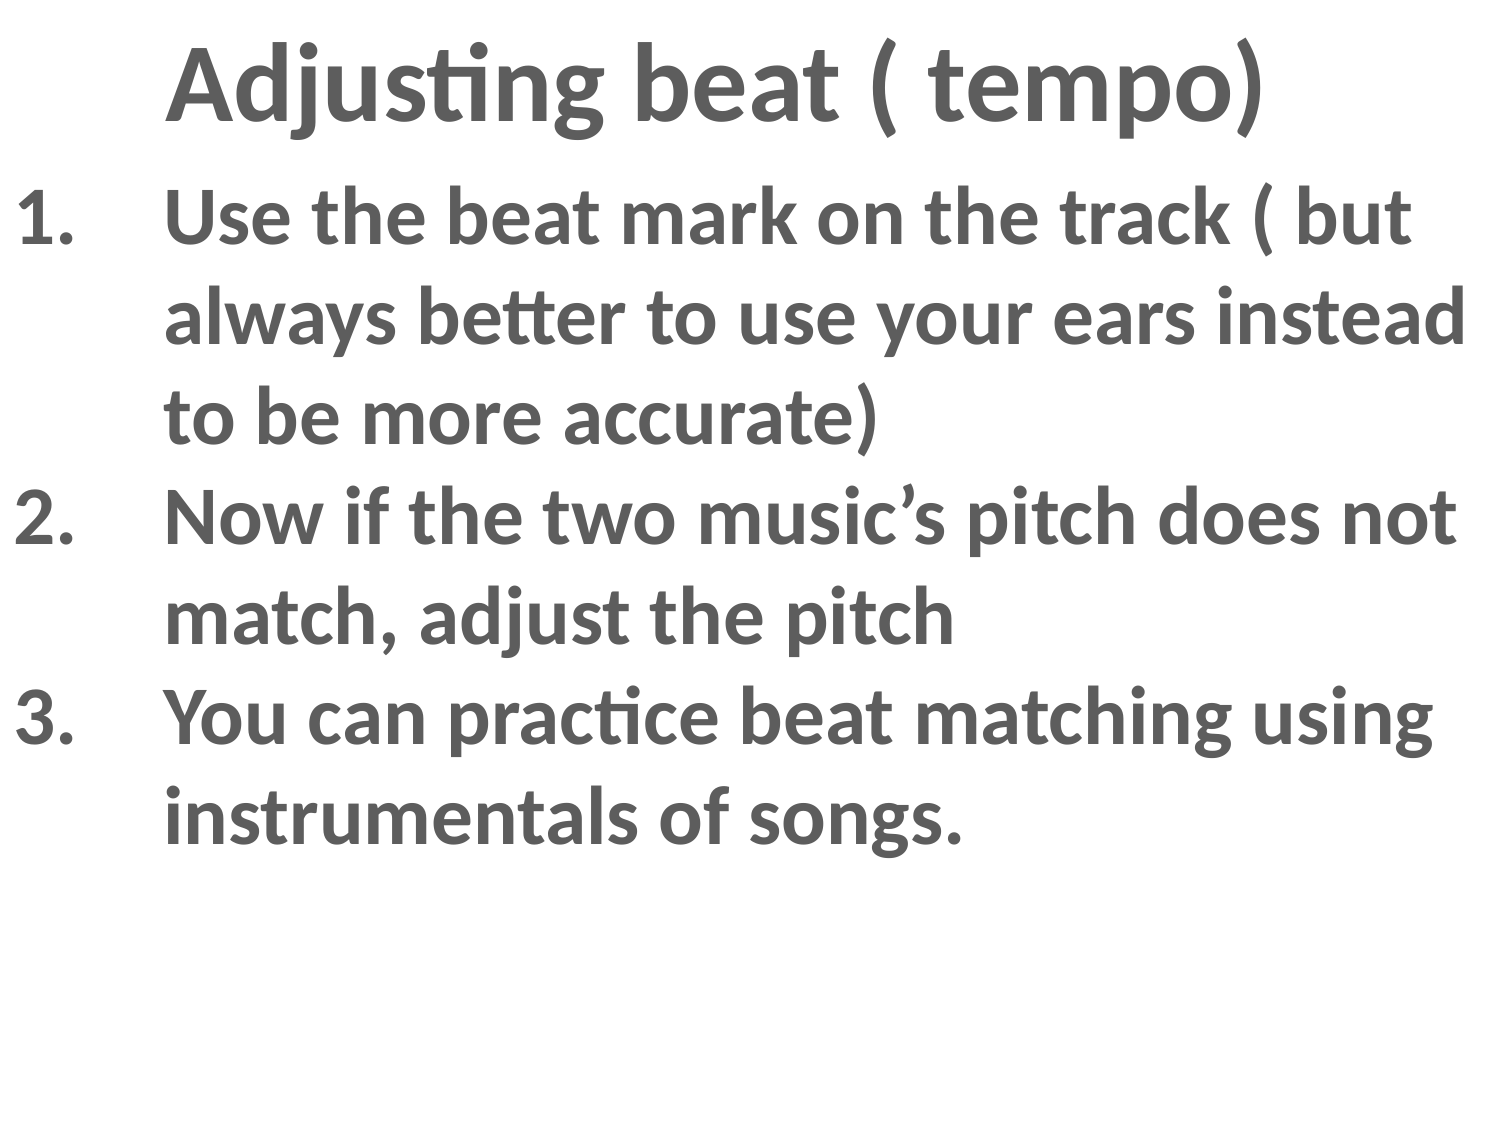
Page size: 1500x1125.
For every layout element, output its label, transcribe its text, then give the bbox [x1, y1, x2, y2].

text_box Adjusting beat ( tempo) [150, 1, 1284, 152]
text_box Use the beat mark on the track ( but always better to use your ears instead to be more accurate) Now if the two music’s pitch does not match, adjust the pitch You can practice beat matching using instrumentals of songs. [0, 153, 1486, 869]
